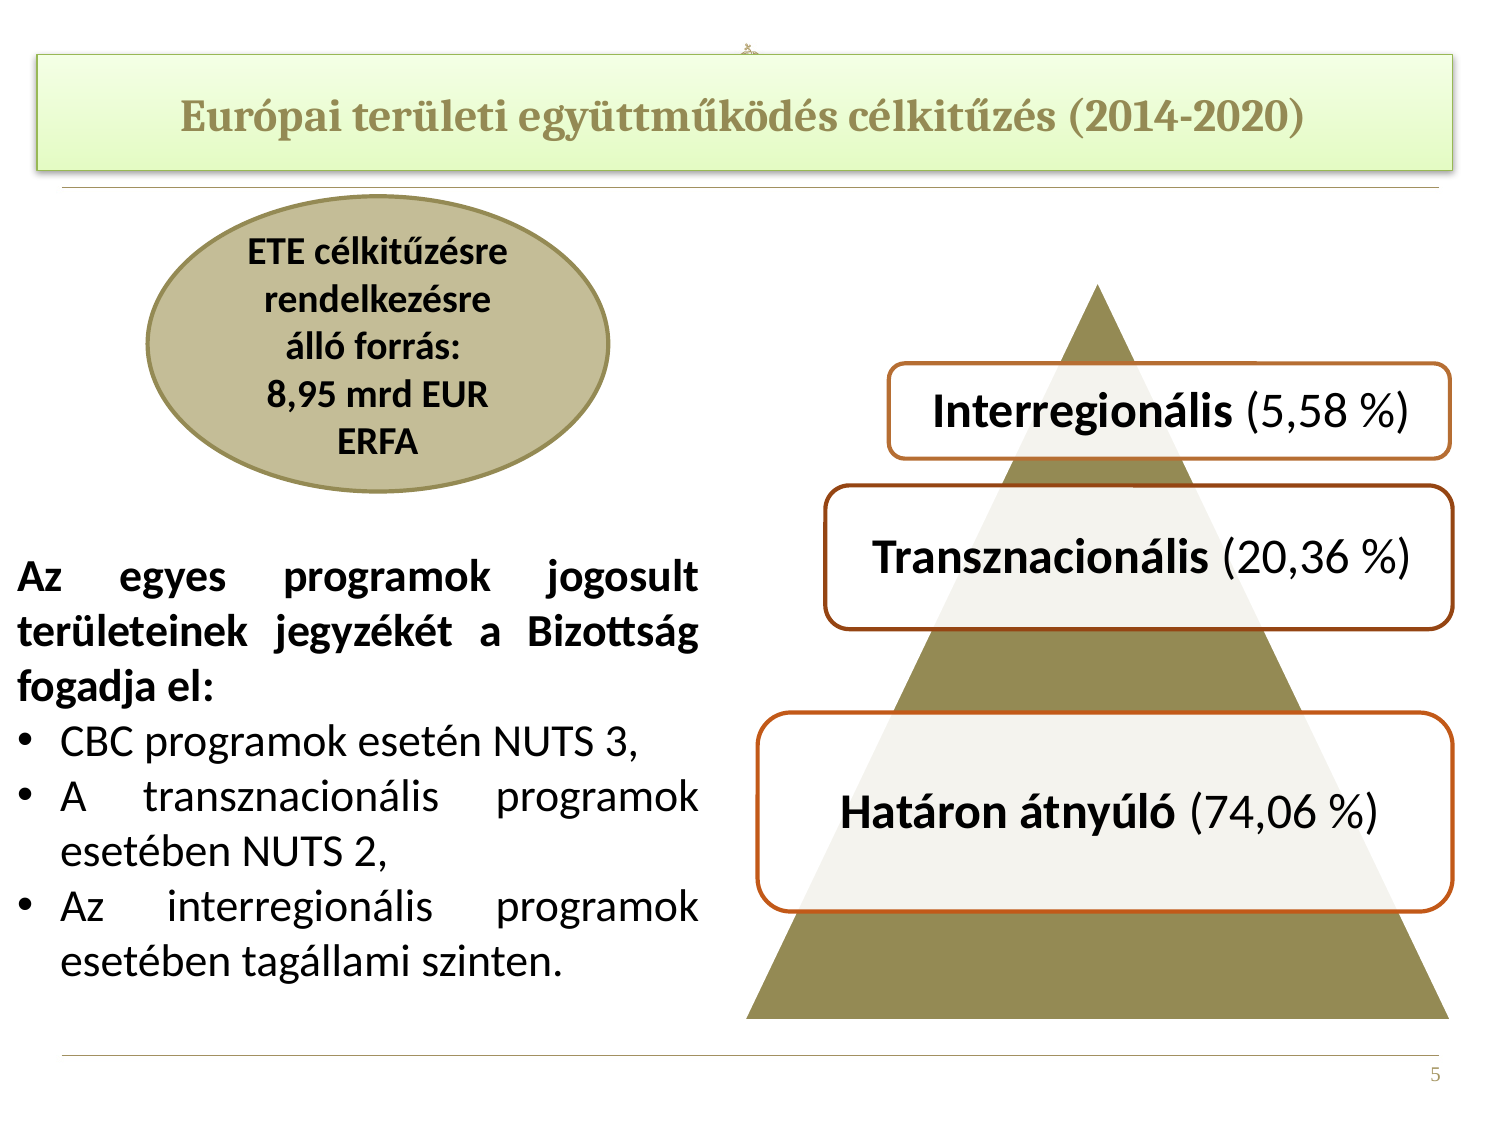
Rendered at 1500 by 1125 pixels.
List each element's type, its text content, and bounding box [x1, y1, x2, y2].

picture [0, 2, 1500, 1123]
text_box ETE célkitűzésre rendelkezésre álló forrás: 8,95 mrd EUR ERFA [145, 194, 586, 488]
text_box Az egyes programok jogosult területeinek jegyzékét a Bizottság fogadja el: CBC programok esetén NUTS 3, A transznacionális programok esetében NUTS 2, Az interregionális programok esetében tagállami szinten. [2, 538, 314, 994]
text_box Európai területi együttműködés célkitűzés (2014-2020) [36, 54, 1453, 171]
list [319, 278, 1453, 1022]
